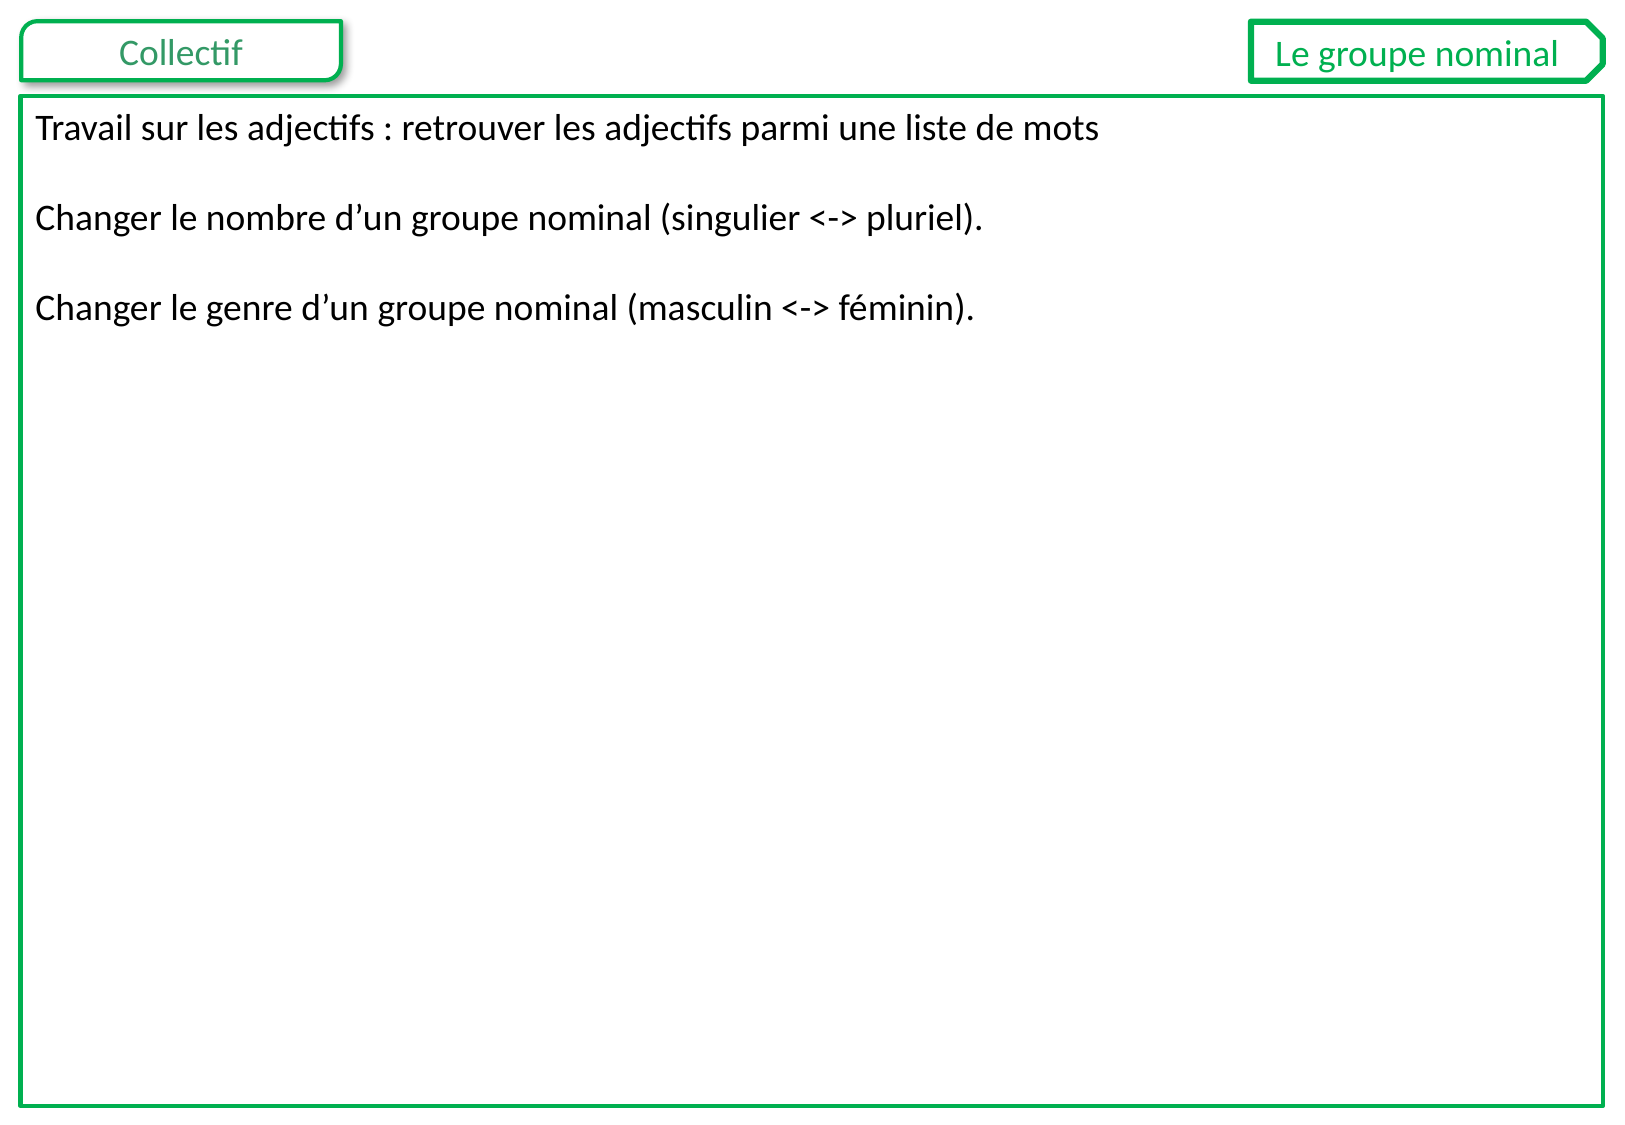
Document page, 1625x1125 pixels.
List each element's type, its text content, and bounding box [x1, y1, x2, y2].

list Le groupe nominal [1250, 21, 1584, 81]
list Travail sur les adjectifs : retrouver les adjectifs parmi une liste de mots Changer le nombre d’un groupe nominal (singulier <-> pluriel). Changer le genre d’un groupe nominal (masculin <-> féminin). [18, 94, 1605, 1108]
